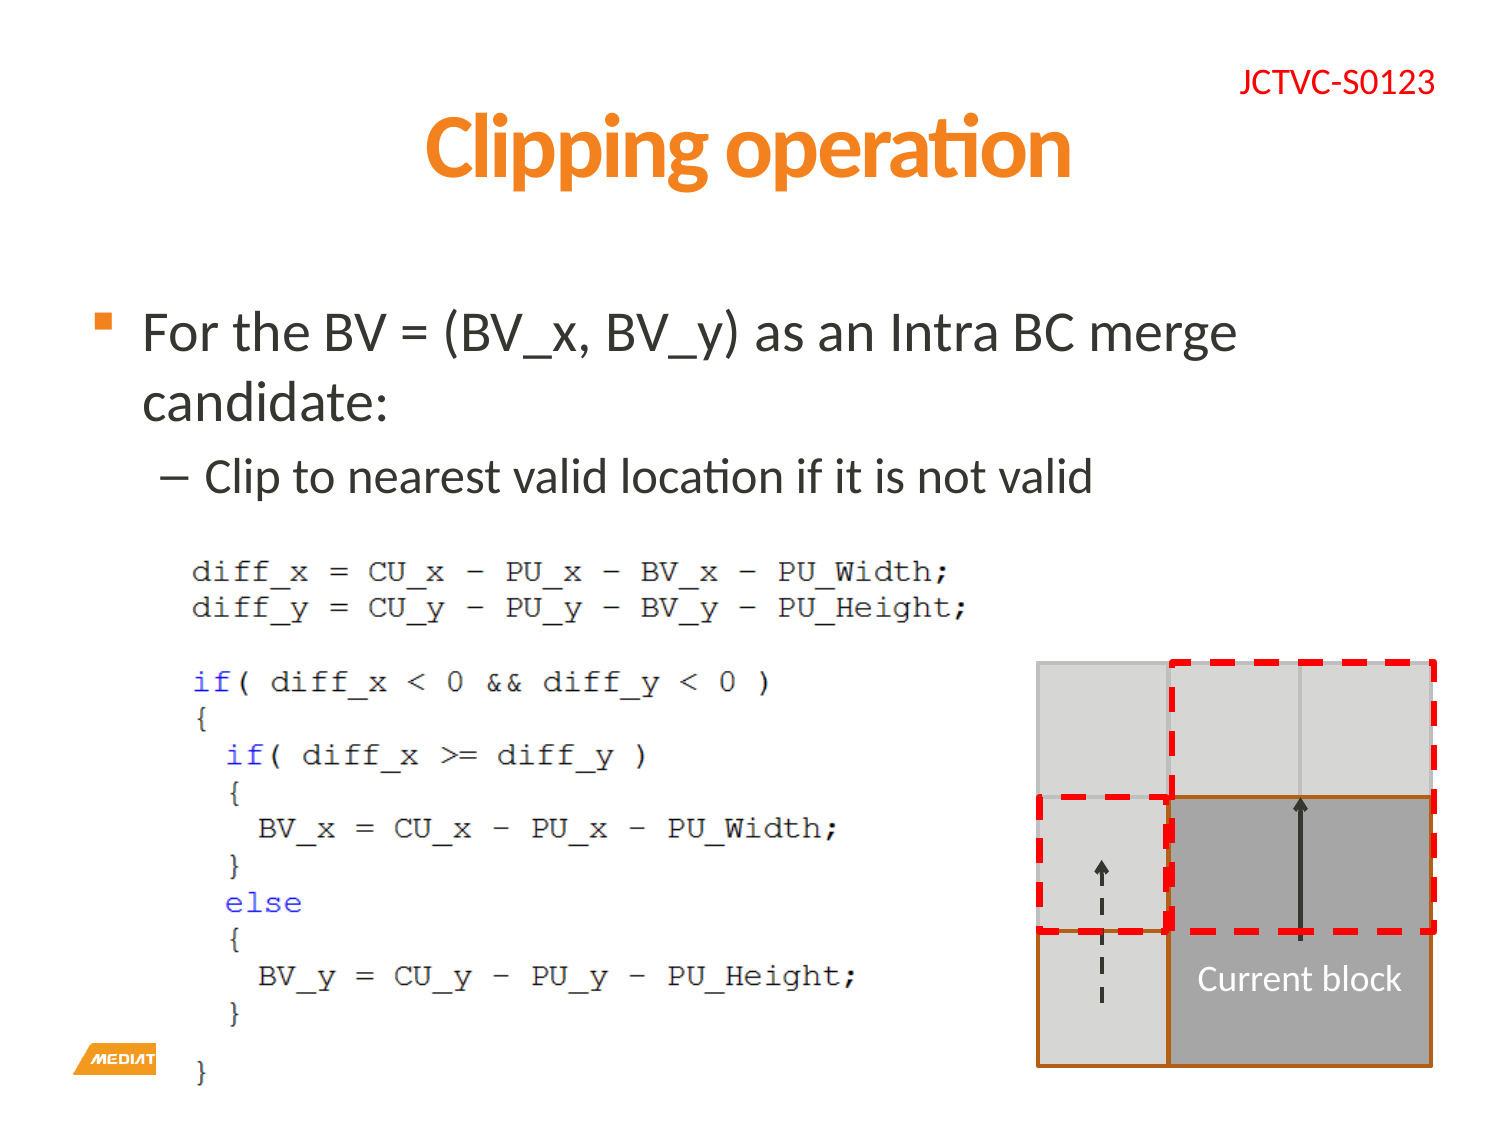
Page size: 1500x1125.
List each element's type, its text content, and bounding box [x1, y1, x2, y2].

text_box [1037, 662, 1435, 1067]
picture [73, 551, 1001, 1101]
text_box JCTVC-S0123 [1224, 49, 1463, 110]
list For the BV = (BV_x, BV_y) as an Intra BC merge candidate: Clip to nearest valid location if it is not valid [75, 286, 1425, 513]
title Clipping operation [75, 99, 1425, 286]
